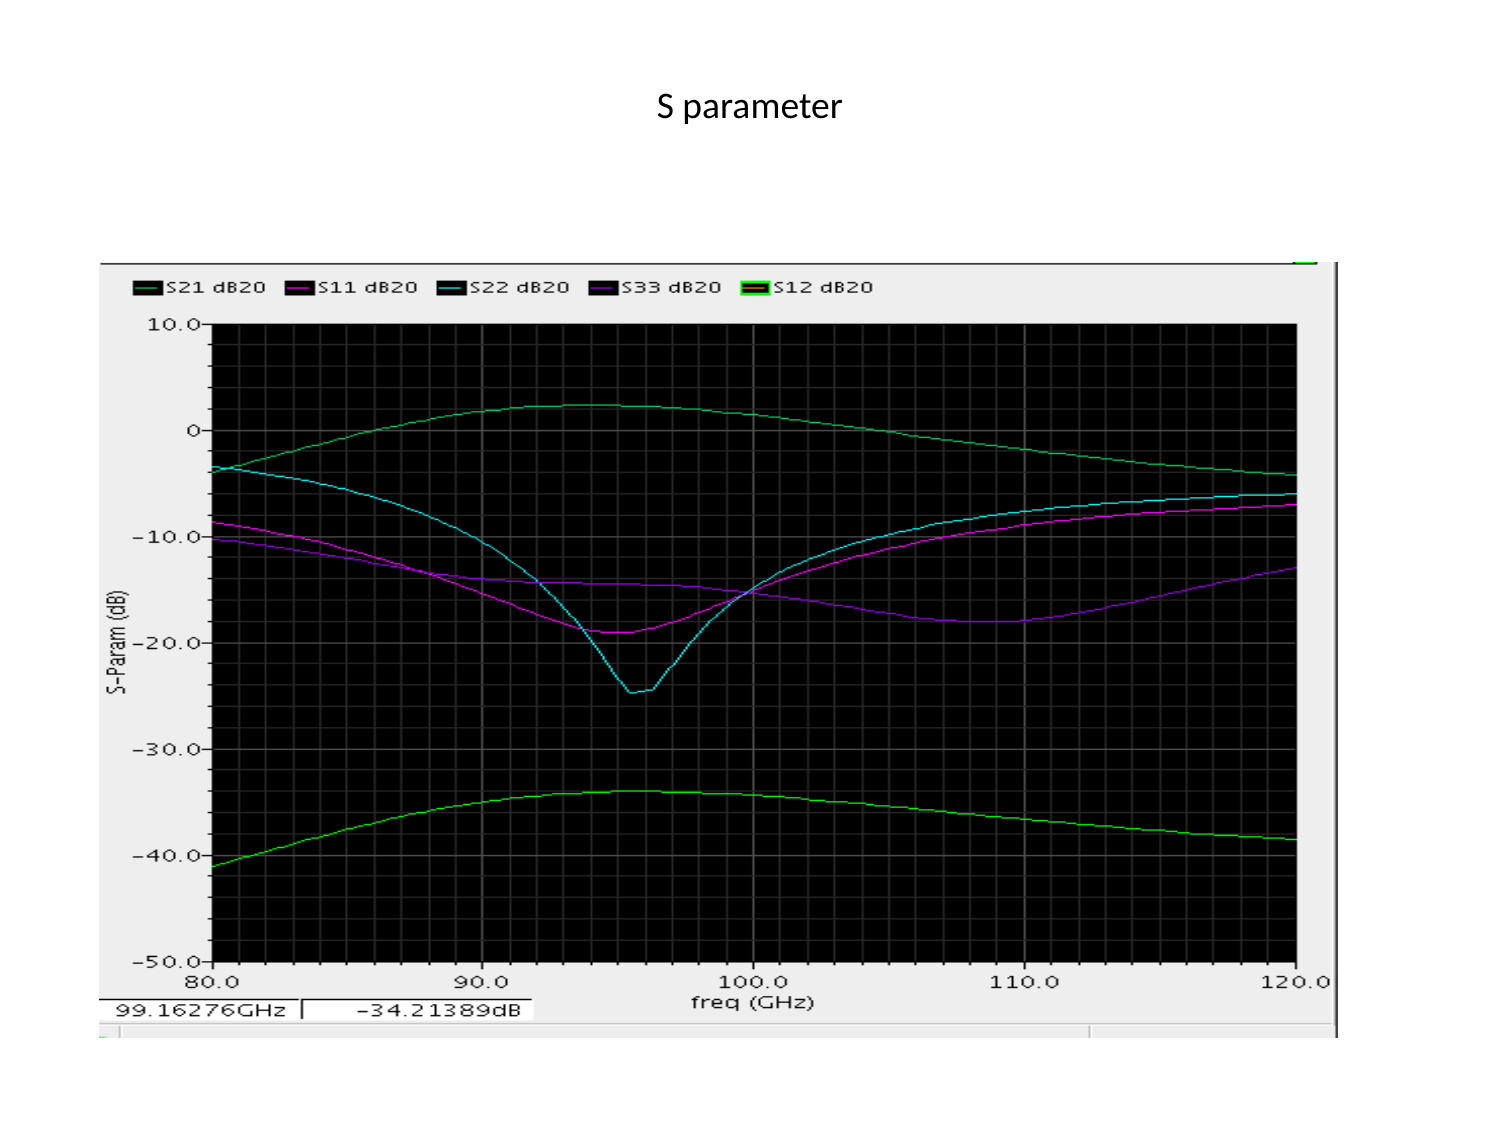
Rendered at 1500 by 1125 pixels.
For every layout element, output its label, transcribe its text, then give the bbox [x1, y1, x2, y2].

title S parameter [75, 45, 1425, 163]
picture [99, 262, 1338, 1038]
